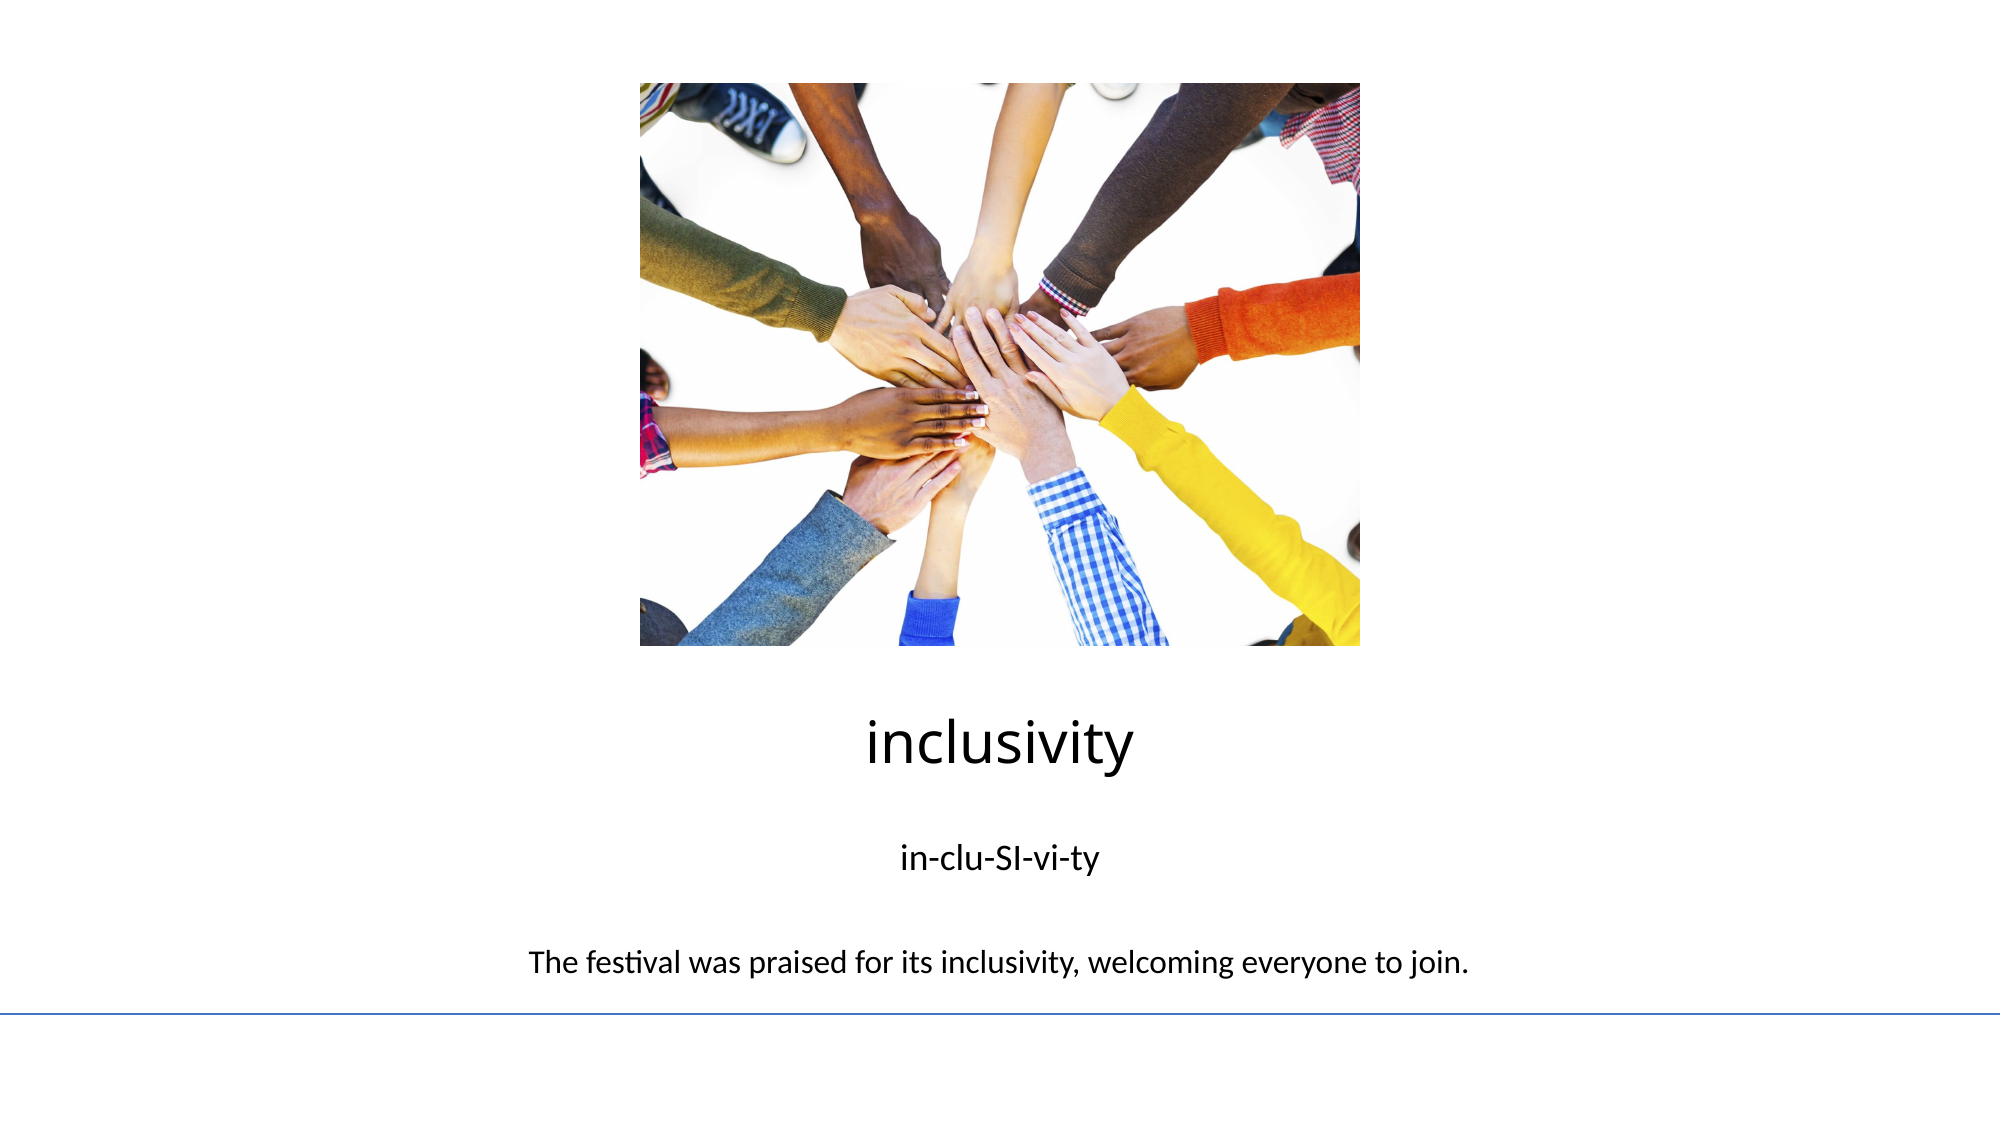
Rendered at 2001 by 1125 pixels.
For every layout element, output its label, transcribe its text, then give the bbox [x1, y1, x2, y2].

title inclusivity [137, 692, 1863, 797]
picture [640, 83, 1360, 646]
list in-clu-SI-vi-ty [137, 803, 1863, 908]
list The festival was praised for its inclusivity, welcoming everyone to join. [137, 912, 1863, 1017]
